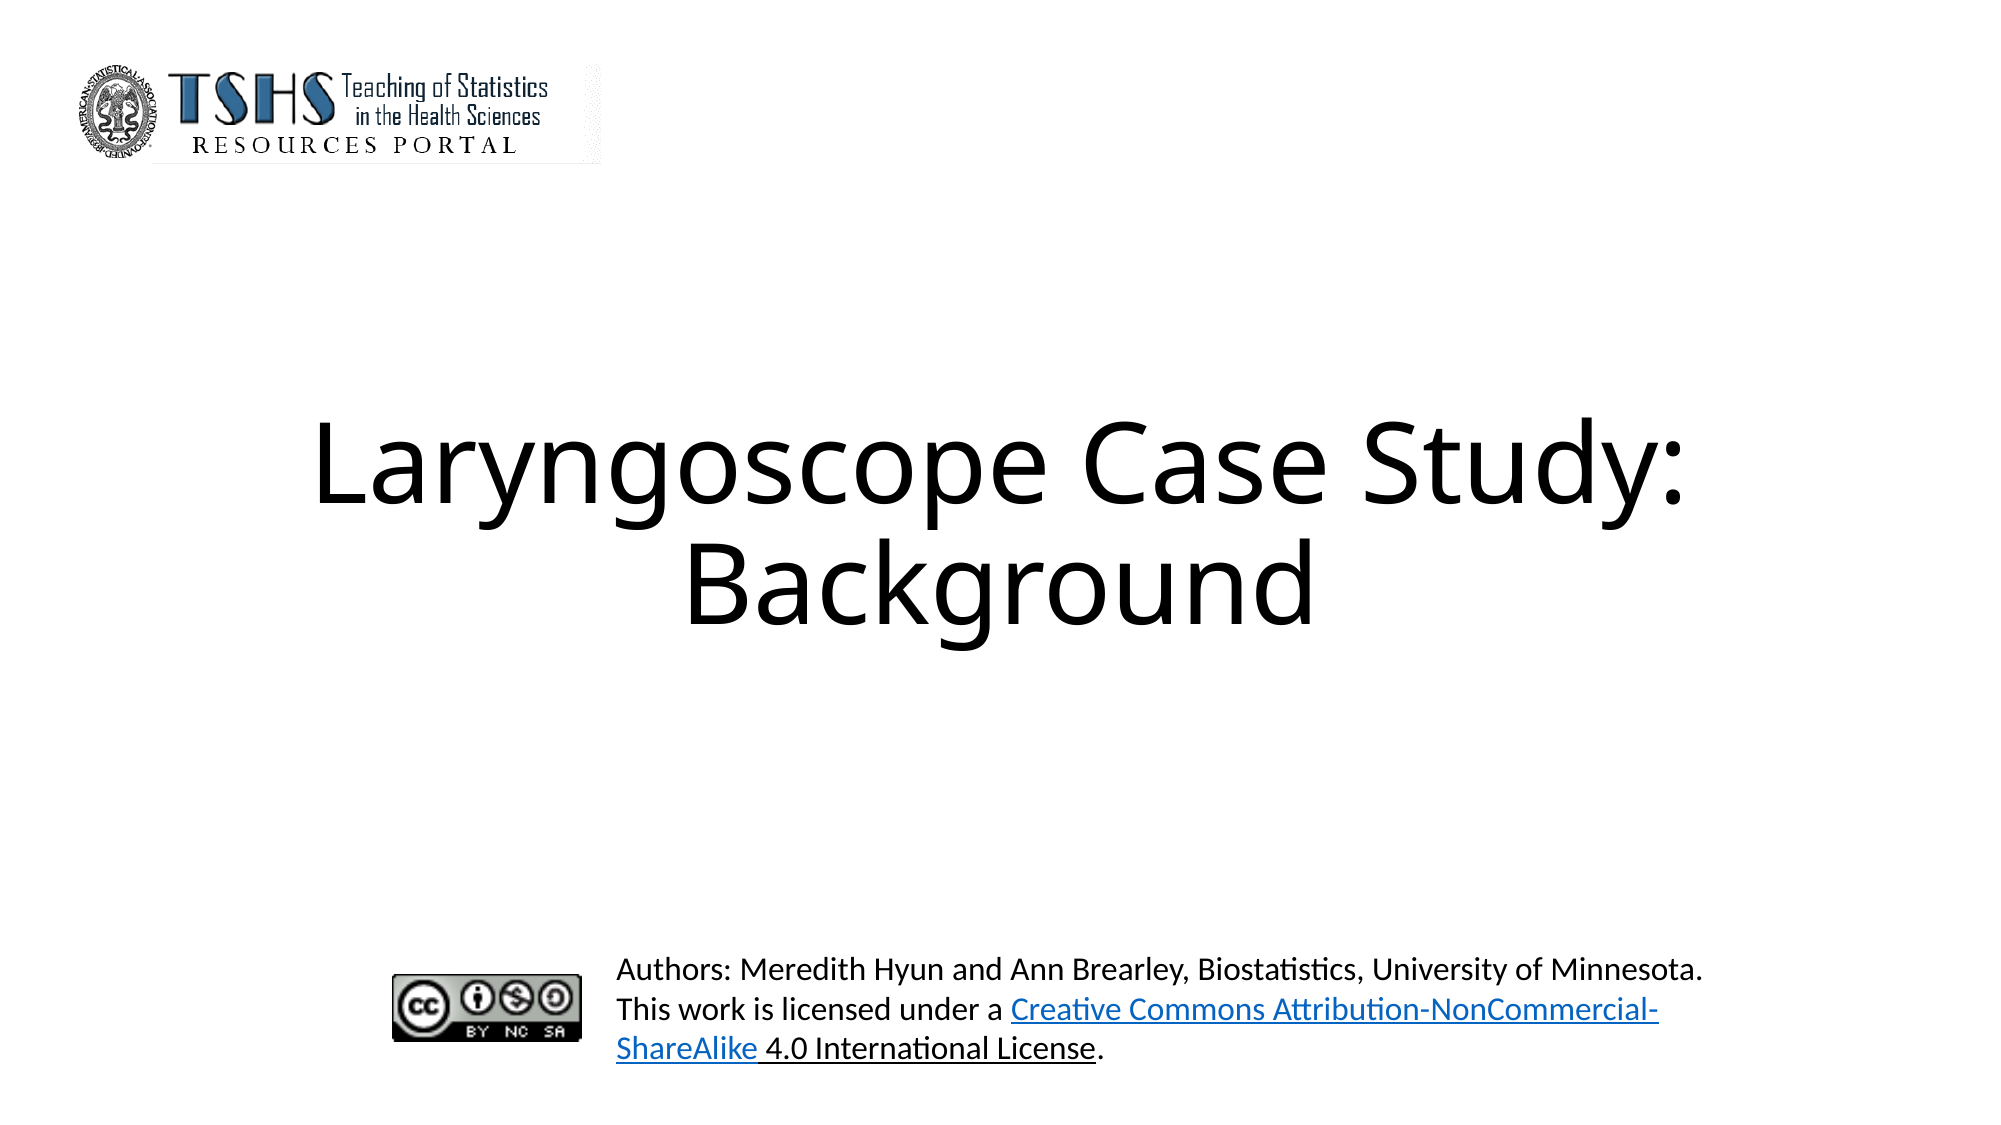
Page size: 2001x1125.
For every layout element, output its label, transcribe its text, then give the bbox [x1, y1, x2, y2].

text_box Authors: Meredith Hyun and Ann Brearley, Biostatistics, University of Minnesota. This work is licensed under a Creative Commons Attribution-NonCommercial-ShareAlike 4.0 International License. [601, 950, 1734, 1063]
picture [75, 64, 601, 164]
picture [392, 974, 582, 1042]
title Laryngoscope Case Study: Background [249, 265, 1750, 657]
